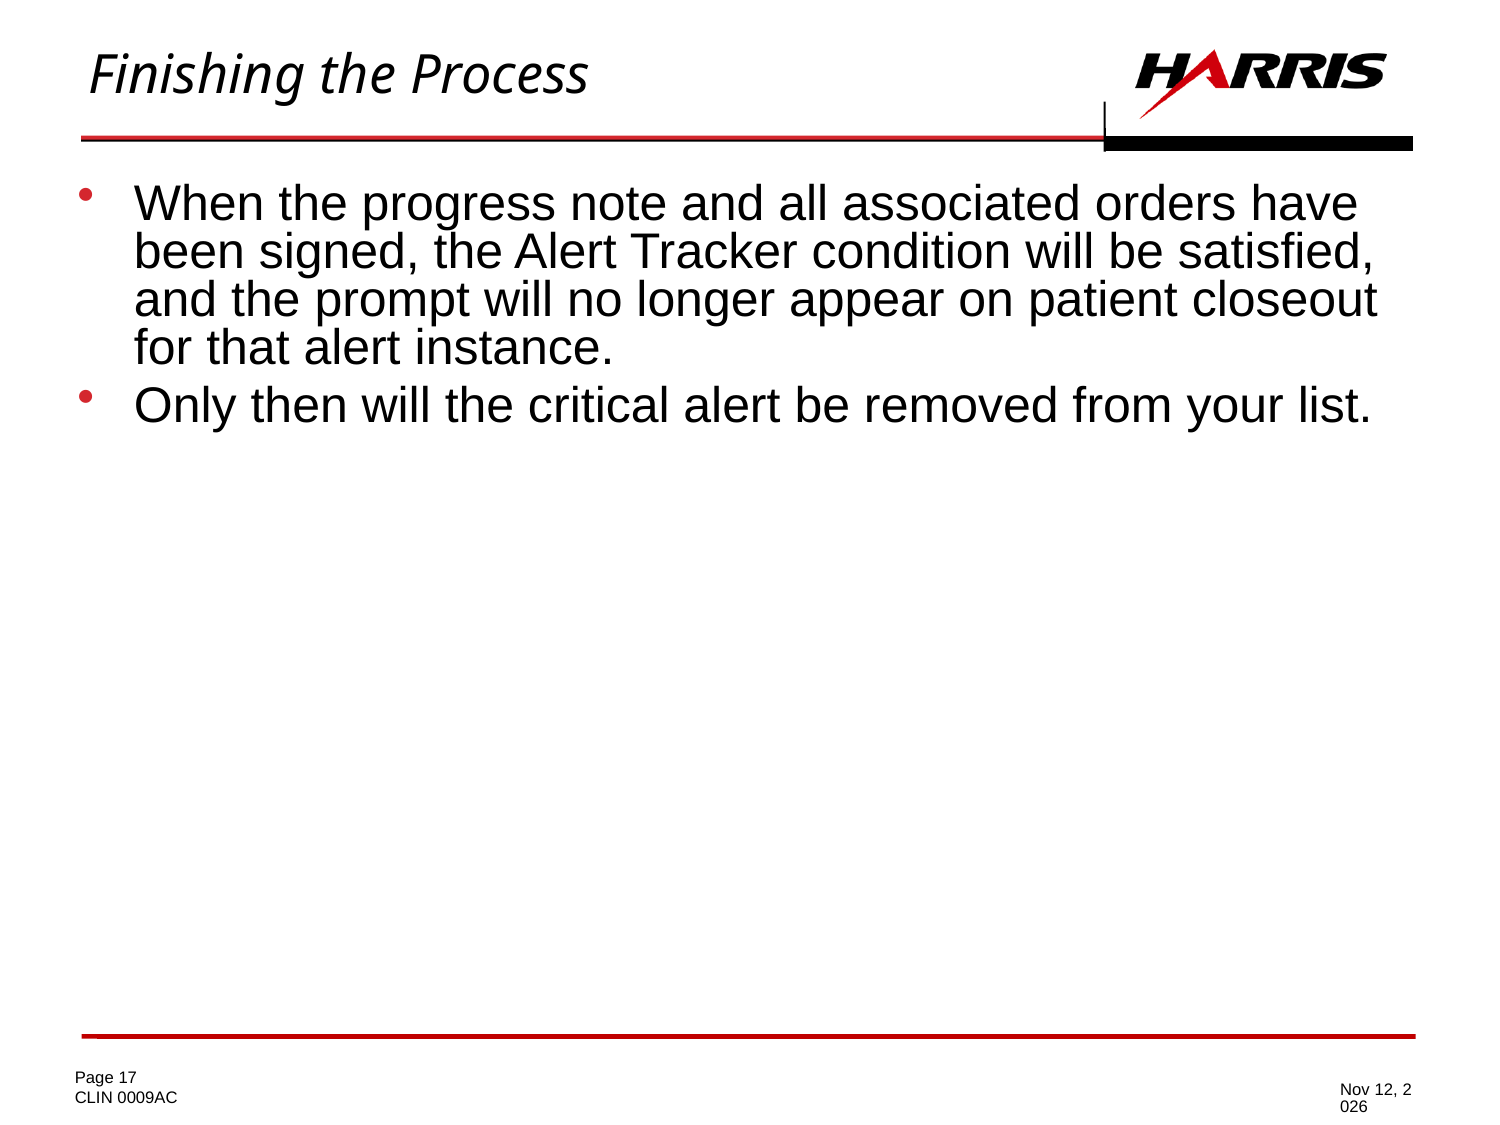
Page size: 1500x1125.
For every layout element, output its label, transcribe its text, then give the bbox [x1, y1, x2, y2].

list When the progress note and all associated orders have been signed, the Alert Tracker condition will be satisfied, and the prompt will no longer appear on patient closeout for that alert instance. Only then will the critical alert be removed from your list. [62, 174, 1432, 1020]
slide_number 16-Jun-14 [1324, 1066, 1435, 1111]
title Finishing the Process [73, 27, 962, 117]
picture [1135, 49, 1387, 119]
